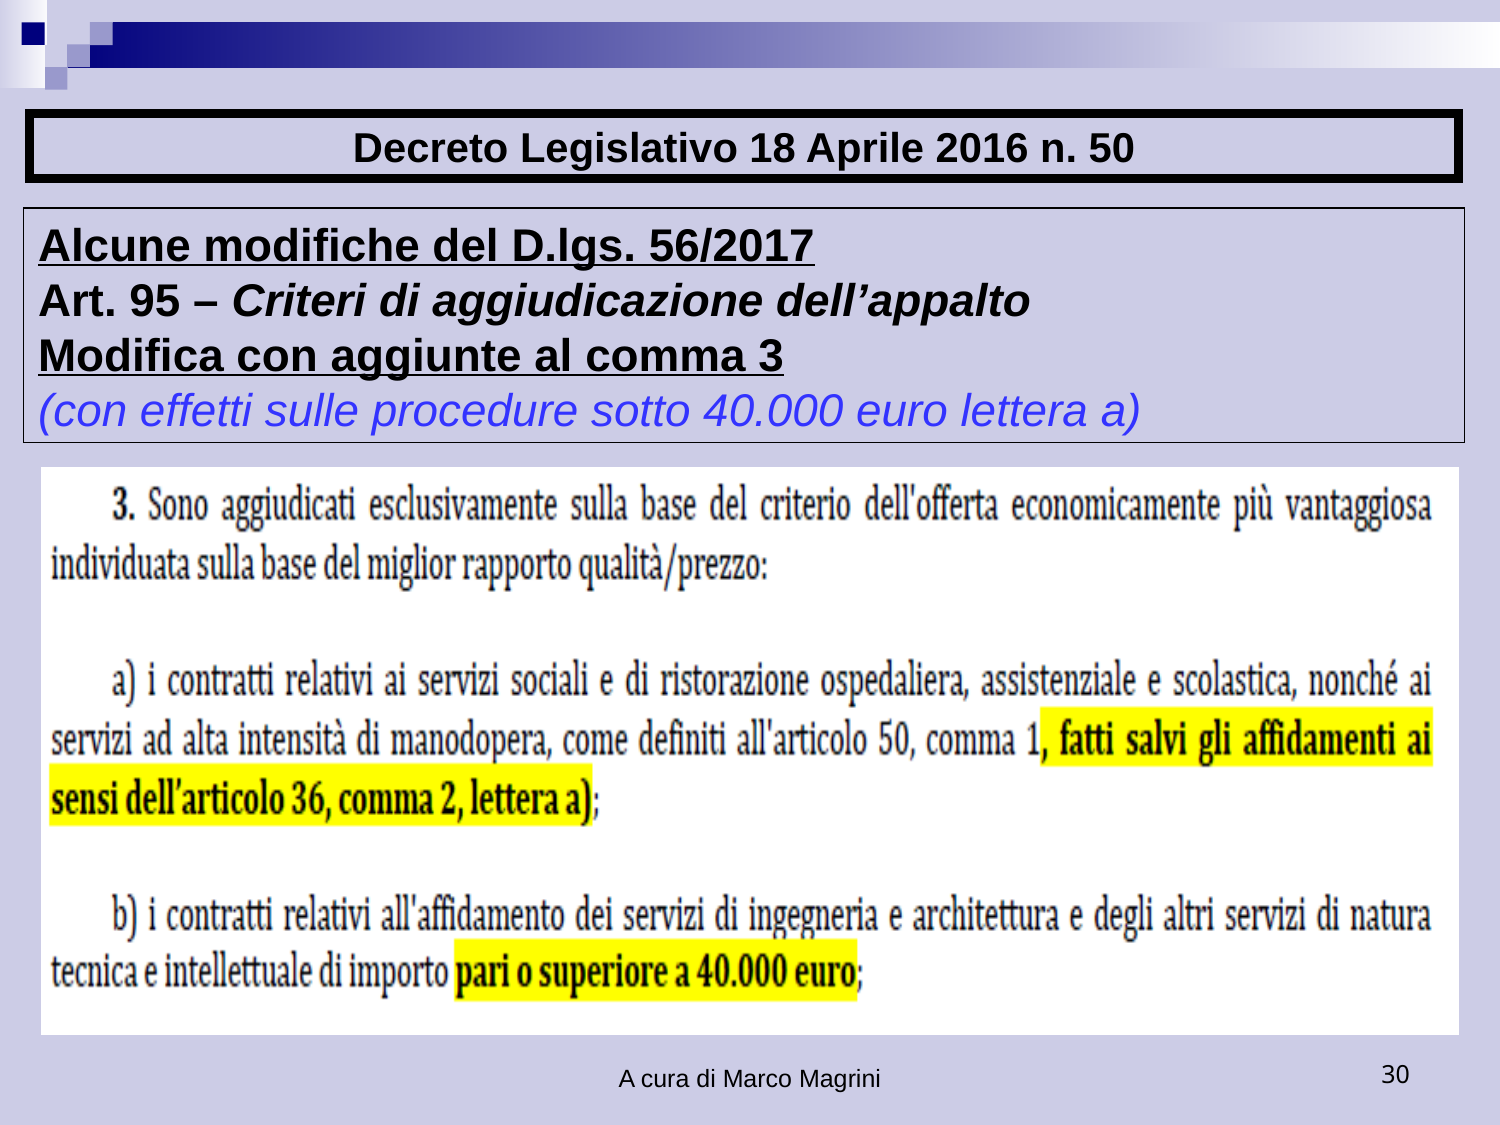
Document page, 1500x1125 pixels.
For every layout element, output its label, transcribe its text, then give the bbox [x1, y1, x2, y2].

slide_number 30 [1074, 1044, 1425, 1100]
footer A cura di Marco Magrini [512, 1044, 988, 1100]
text_box Alcune modifiche del D.lgs. 56/2017 Art. 95 – Criteri di aggiudicazione dell’appalto Modifica con aggiunte al comma 3 (con effetti sulle procedure sotto 40.000 euro lettera a) [23, 207, 1465, 443]
text_box Decreto Legislativo 18 Aprile 2016 n. 50 [29, 113, 1459, 179]
picture [41, 467, 1459, 1036]
